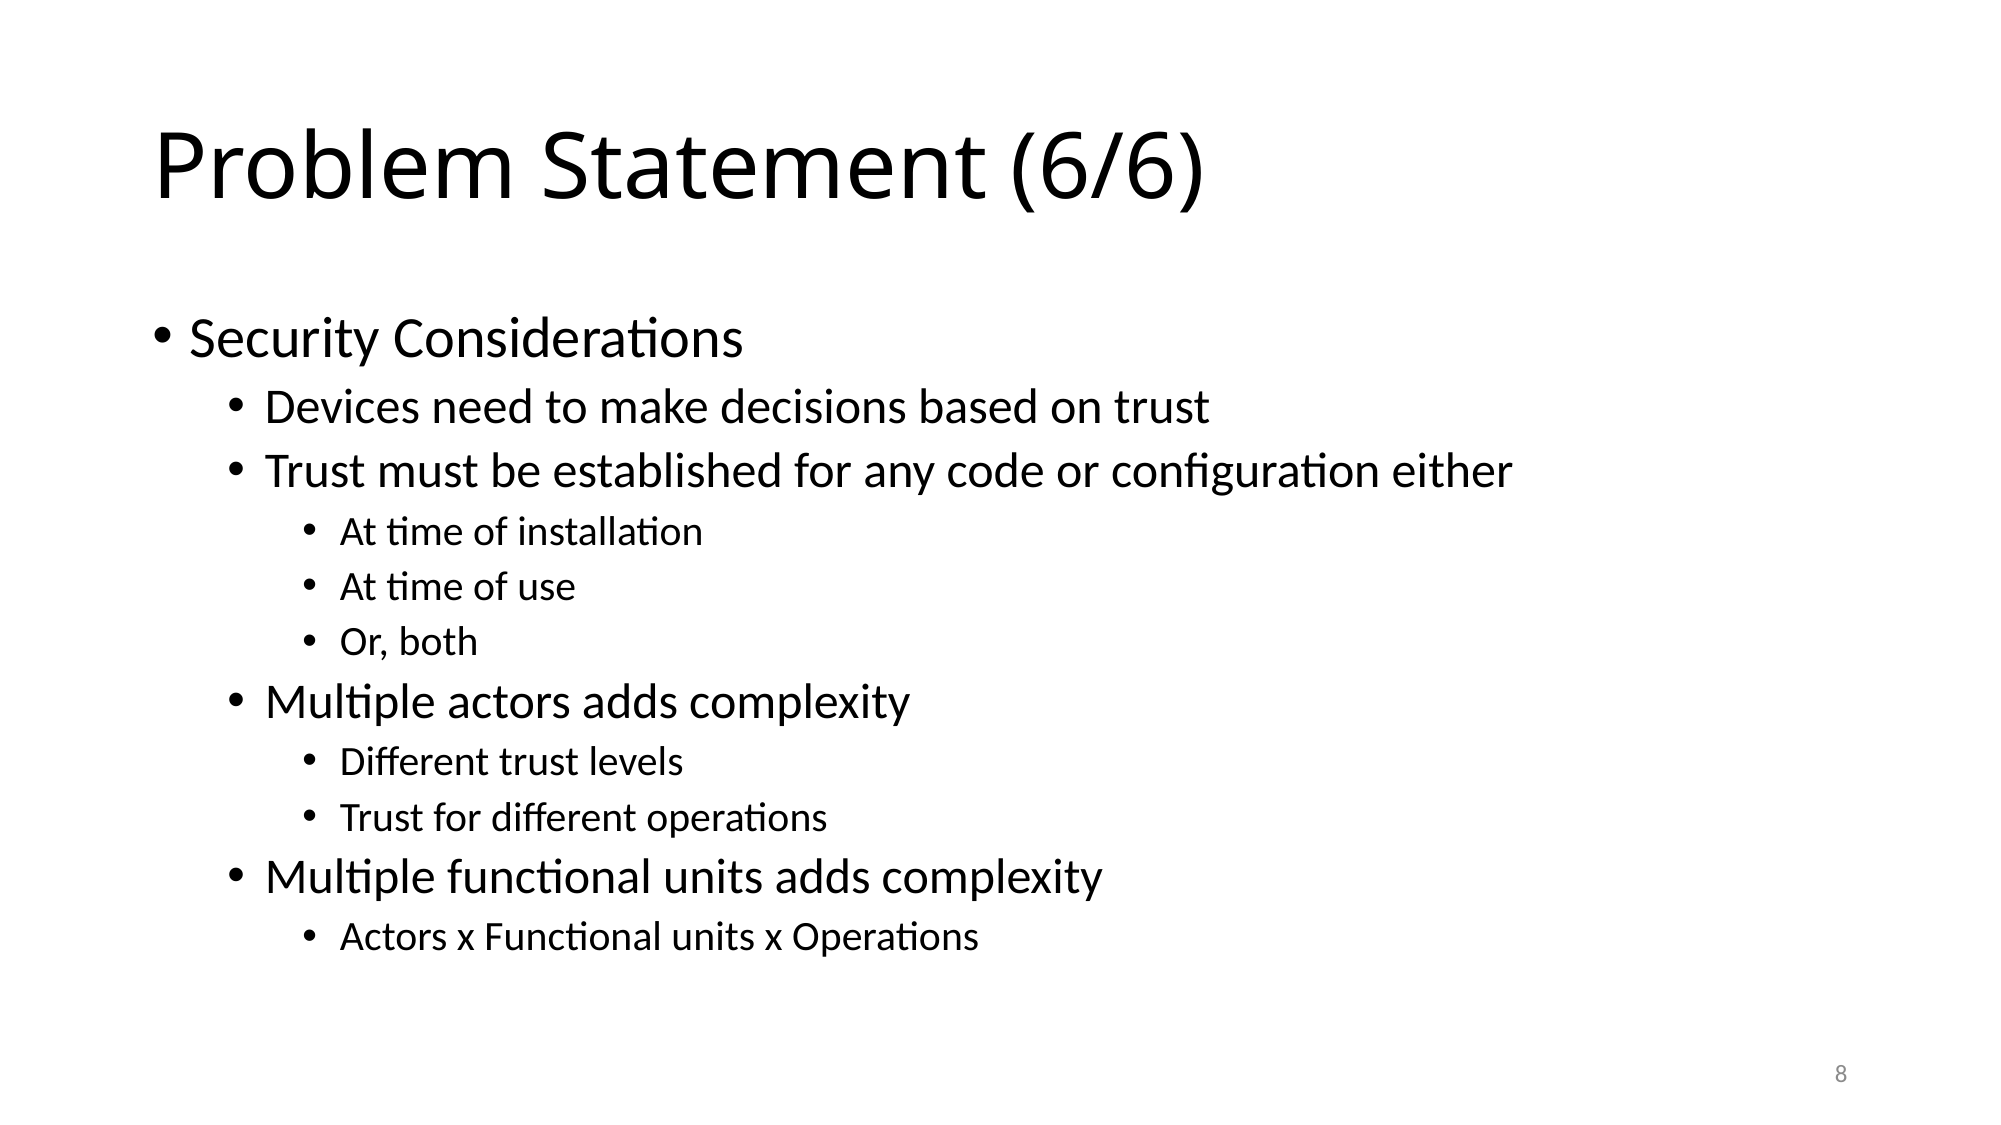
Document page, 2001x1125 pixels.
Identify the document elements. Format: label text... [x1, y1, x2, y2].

list Security Considerations Devices need to make decisions based on trust Trust must be established for any code or configuration either At time of installation At time of use Or, both Multiple actors adds complexity Different trust levels Trust for different operations Multiple functional units adds complexity Actors x Functional units x Operations [137, 299, 1863, 1014]
slide_number 8 [1412, 1042, 1863, 1103]
title Problem Statement (6/6) [137, 59, 1863, 278]
